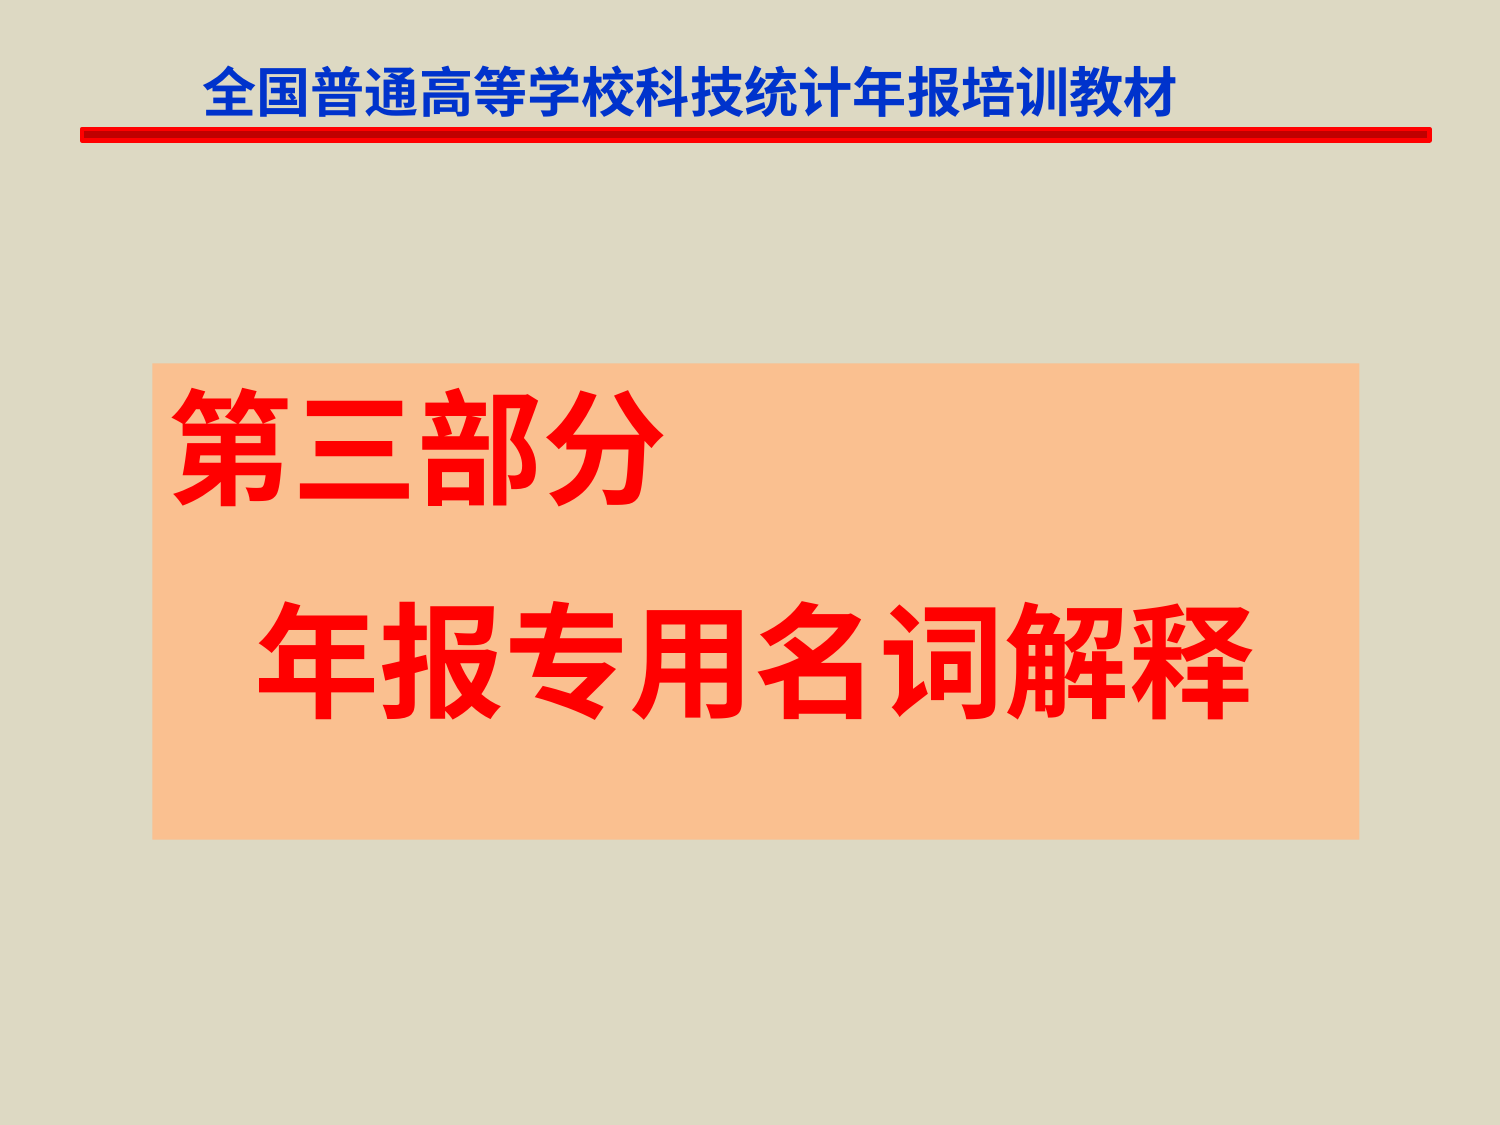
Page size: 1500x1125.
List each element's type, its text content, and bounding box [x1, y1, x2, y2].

text_box [117, 292, 1383, 1032]
text_box 全国普通高等学校科技统计年报培训教材 [187, 58, 1251, 142]
text_box 第三部分 年报专用名词解释 [152, 363, 1360, 840]
text_box [80, 127, 1432, 143]
